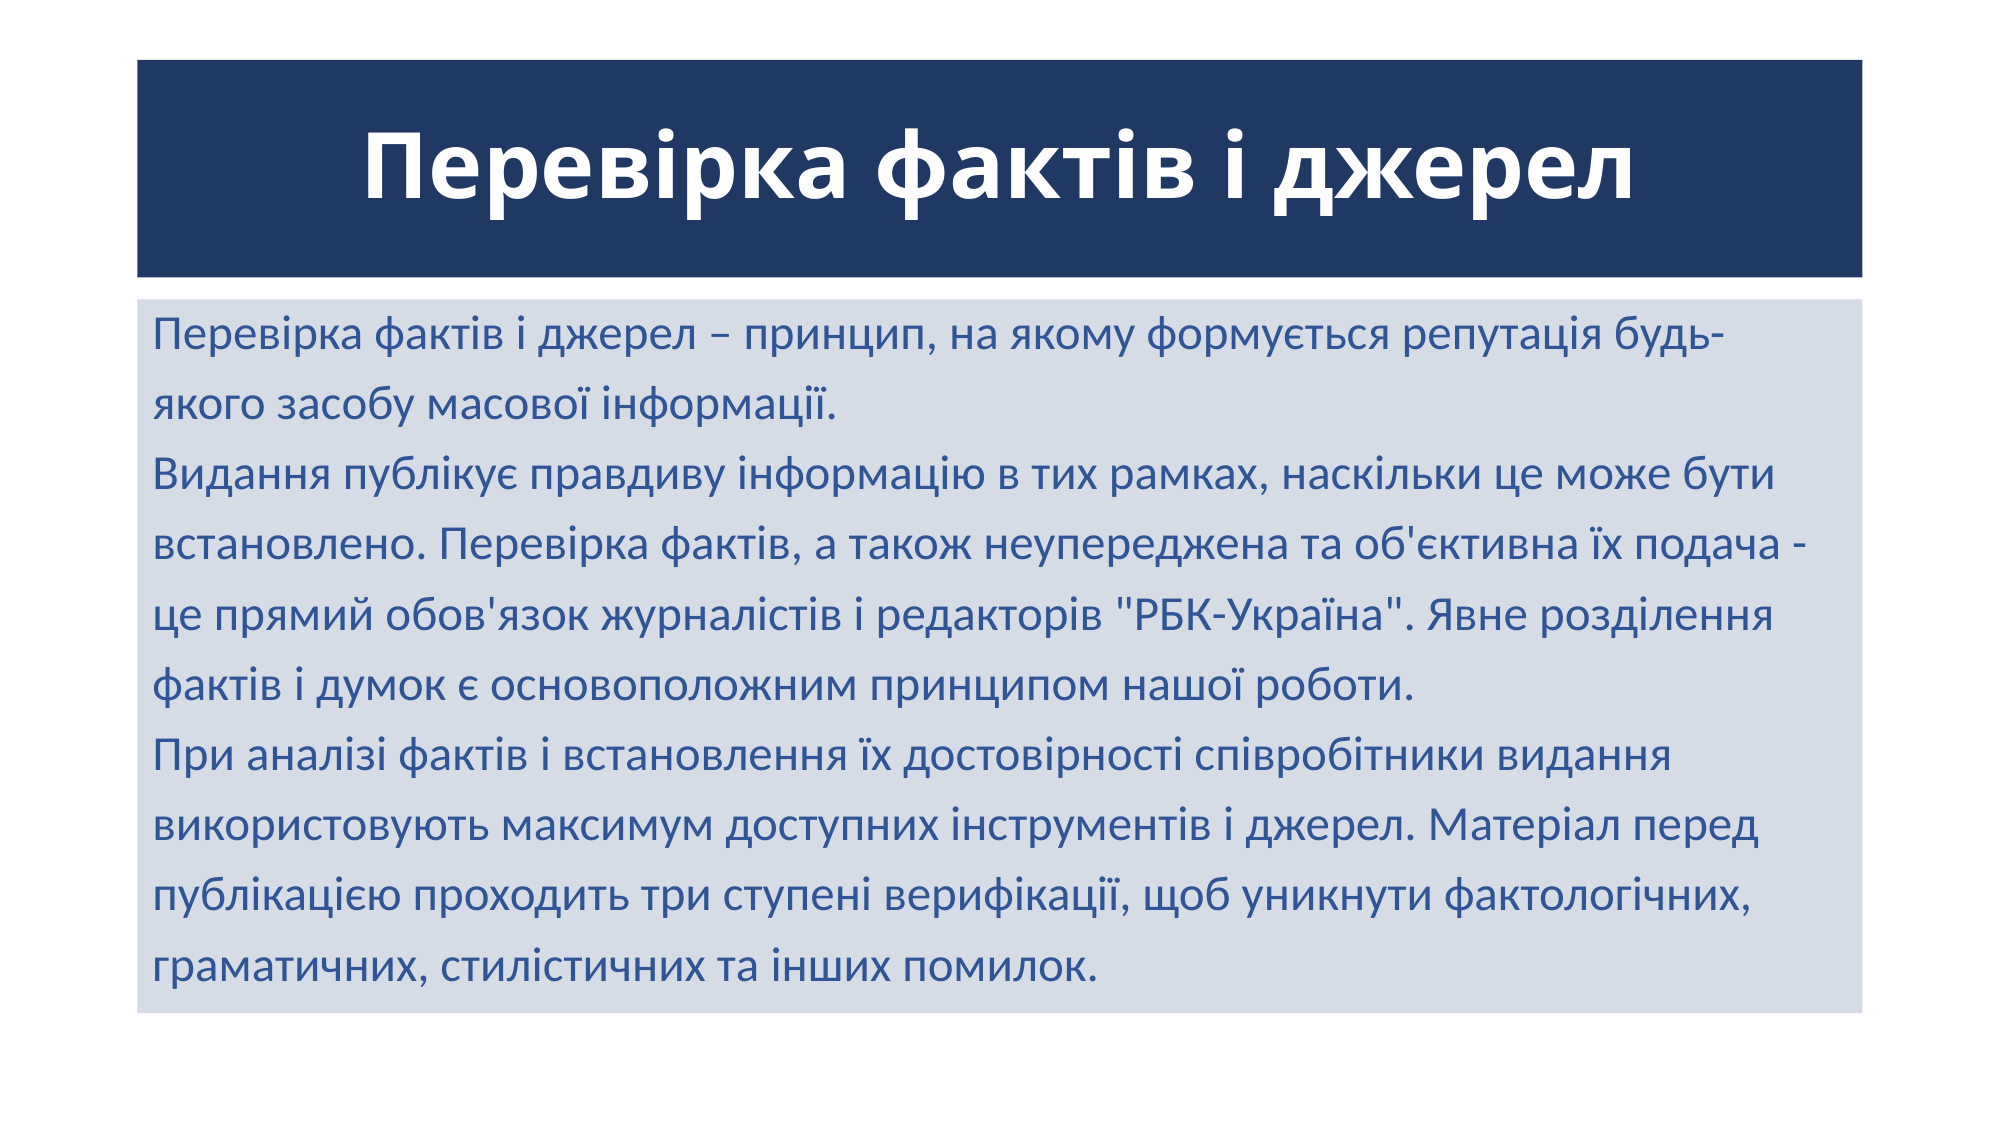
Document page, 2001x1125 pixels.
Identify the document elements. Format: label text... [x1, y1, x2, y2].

list Перевірка фактів і джерел – принцип, на якому формується репутація будь- якого засобу масової інформації. Видання публікує правдиву інформацію в тих рамках, наскільки це може бути встановлено. Перевірка фактів, а також неупереджена та об'єктивна їх подача - це прямий обов'язок журналістів і редакторів "РБК-Україна". Явне розділення фактів і думок є основоположним принципом нашої роботи. При аналізі фактів і встановлення їх достовірності співробітники видання використовують максимум доступних інструментів і джерел. Матеріал перед публікацією проходить три ступені верифікації, щоб уникнути фактологічних, граматичних, стилістичних та інших помилок. [137, 299, 1863, 1014]
title Перевірка фактів і джерел [137, 59, 1863, 278]
